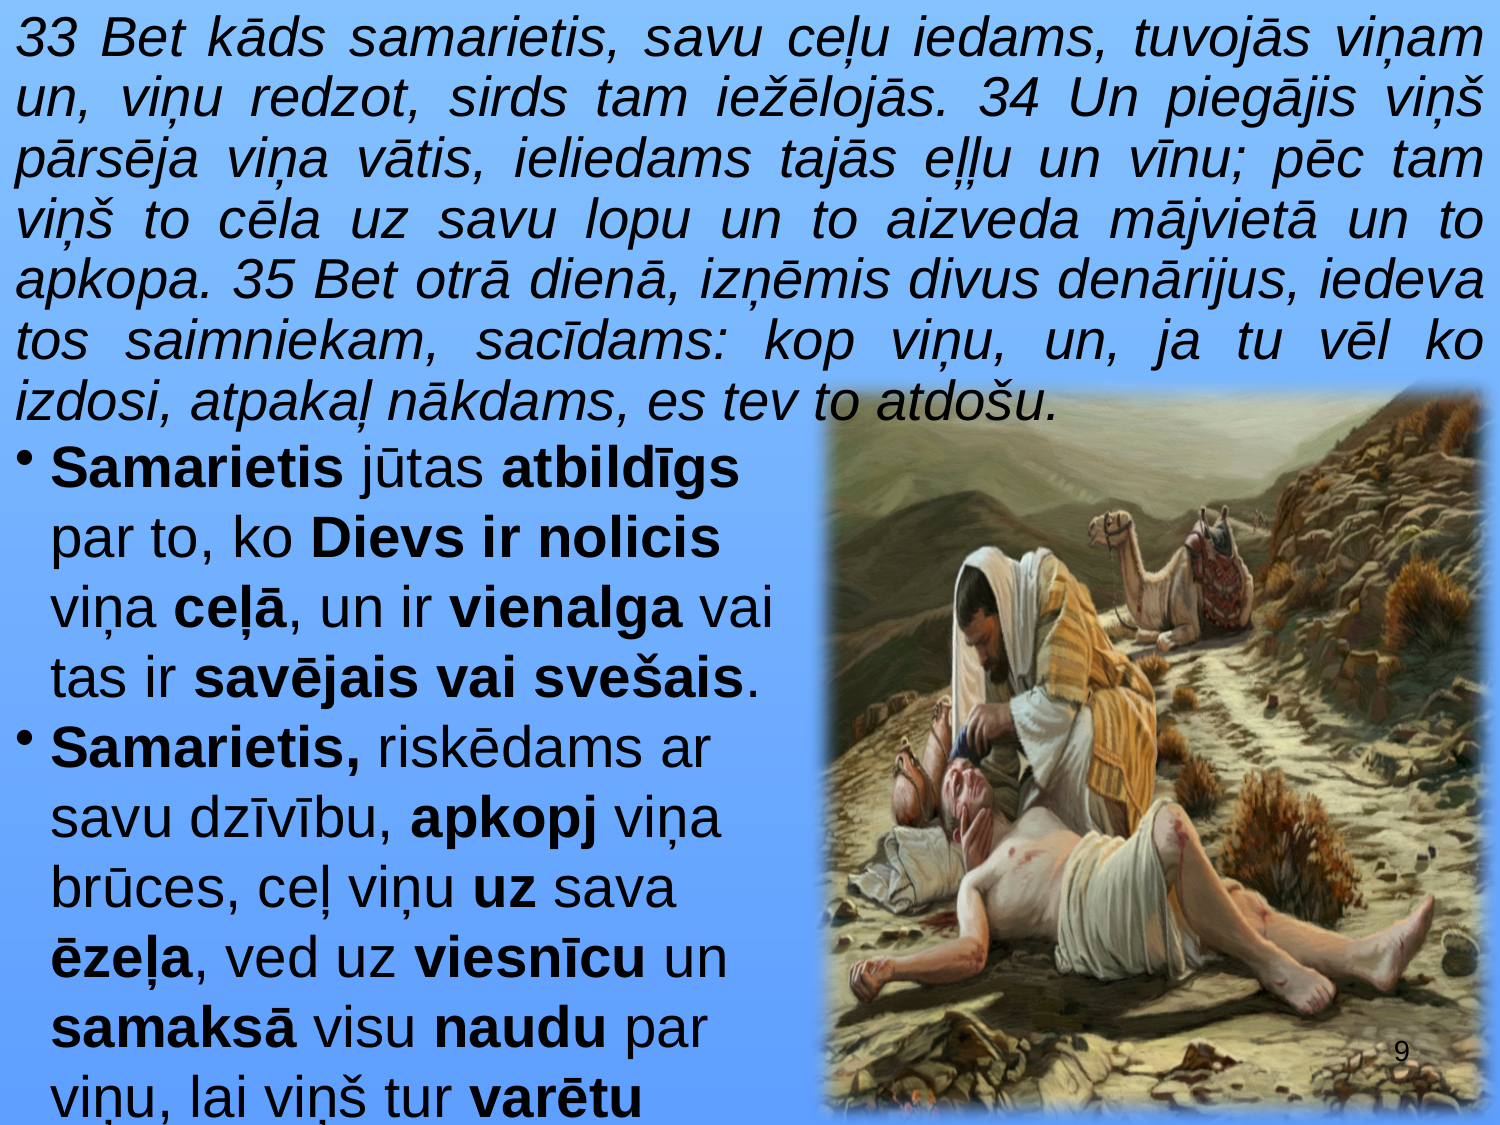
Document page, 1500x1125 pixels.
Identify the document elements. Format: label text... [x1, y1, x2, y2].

text_box Samarietis jūtas atbildīgs par to, ko Dievs ir nolicis viņa ceļā, un ir vienalga vai tas ir savējais vai svešais. Samarietis, riskēdams ar savu dzīvību, apkopj viņa brūces, ceļ viņu uz sava ēzeļa, ved uz viesnīcu un samaksā visu naudu par viņu, lai viņš tur varētu atlabt. [0, 421, 803, 1125]
picture [808, 374, 1500, 1125]
list 33 Bet kāds samarietis, savu ceļu iedams, tuvojās viņam un, viņu redzot, sirds tam iežēlojās. 34 Un piegājis viņš pārsēja viņa vātis, ieliedams tajās eļļu un vīnu; pēc tam viņš to cēla uz savu lopu un to aizveda mājvietā un to apkopa. 35 Bet otrā dienā, izņēmis divus denārijus, iedeva tos saimniekam, sacīdams: kop viņu, un, ja tu vēl ko izdosi, atpakaļ nākdams, es tev to atdošu. [0, 0, 1500, 178]
